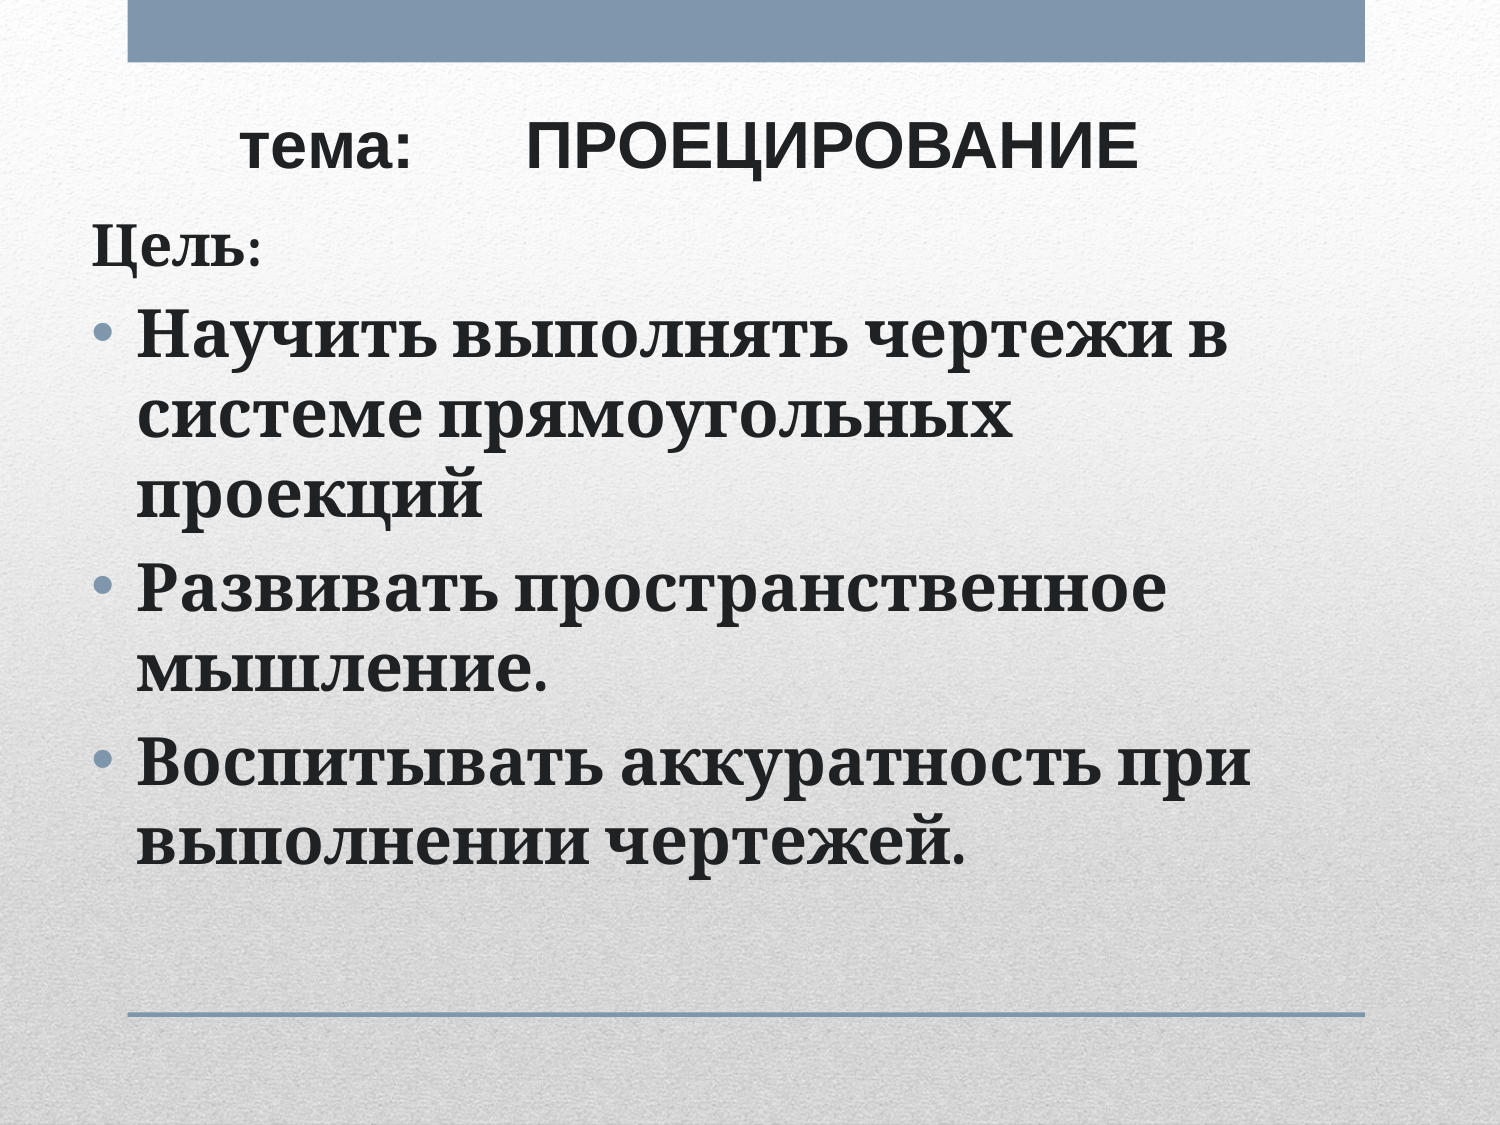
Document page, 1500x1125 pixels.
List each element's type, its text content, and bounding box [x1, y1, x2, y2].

title тема: ПРОЕЦИРОВАНИЕ [123, 78, 1237, 184]
list Цель: Научить выполнять чертежи в системе прямоугольных проекций Развивать пространственное мышление. Воспитывать аккуратность при выполнении чертежей. [76, 184, 1362, 1012]
